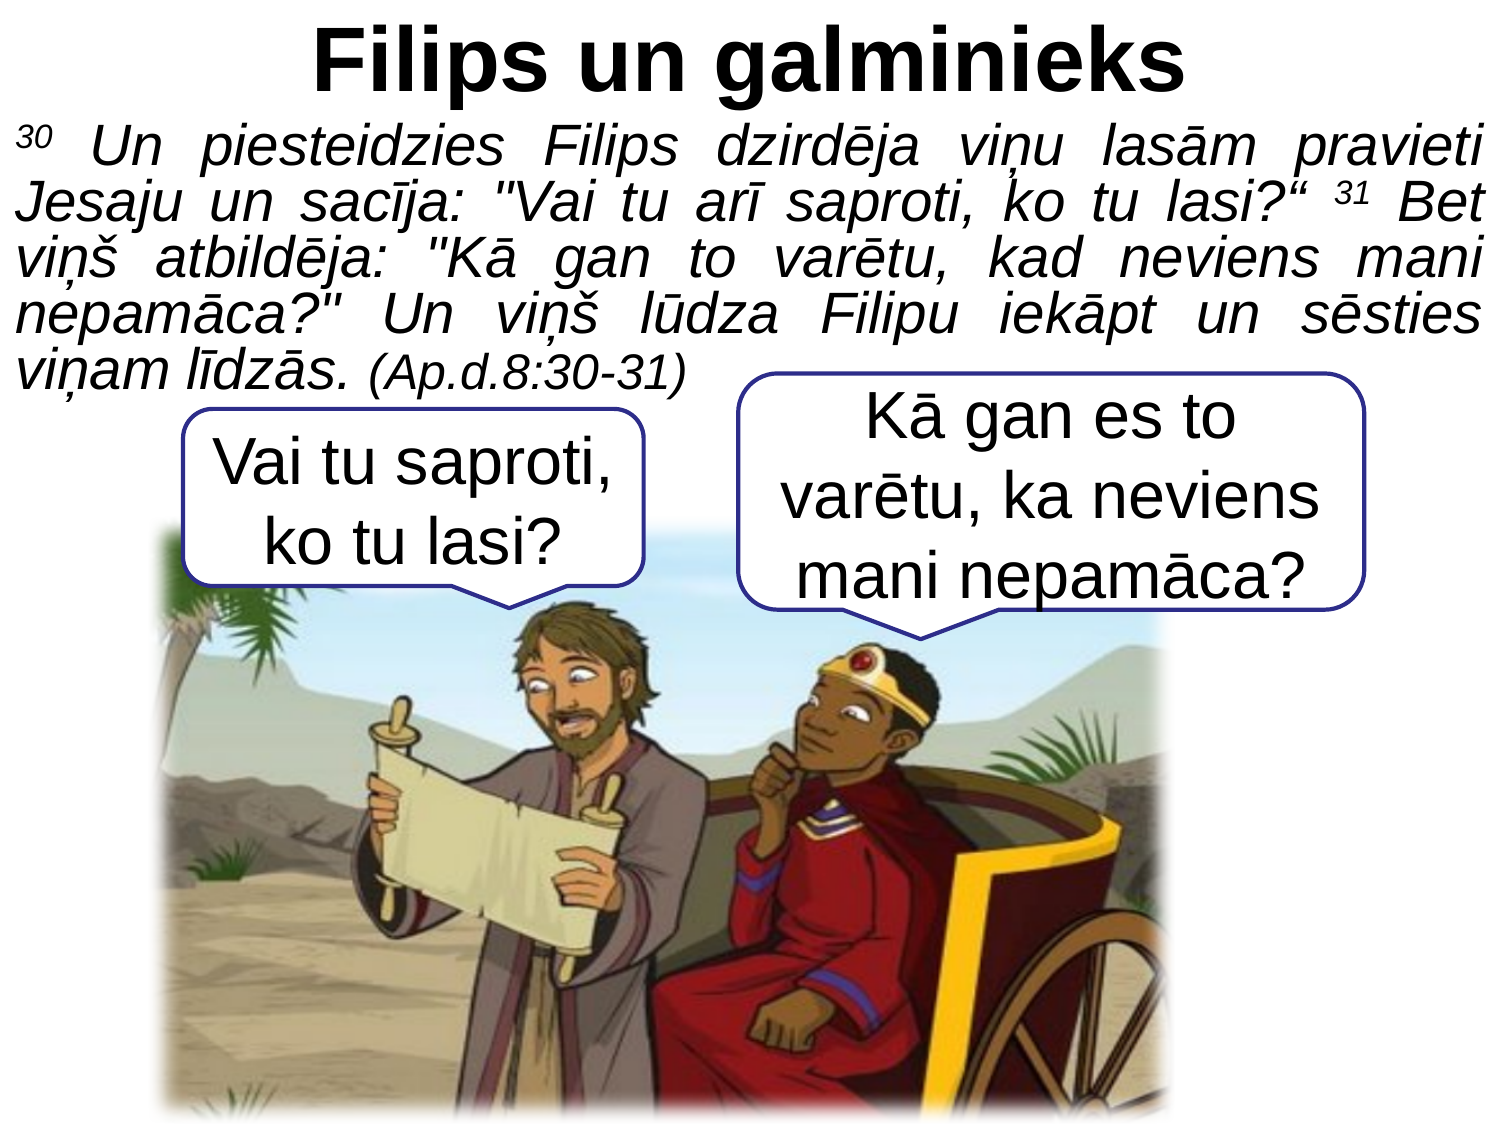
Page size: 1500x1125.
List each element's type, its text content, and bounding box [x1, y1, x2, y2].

list 30 Un piesteidzies Filips dzirdēja viņu lasām pravieti Jesaju un sacīja: "Vai tu arī saproti, ko tu lasi?“ 31 Bet viņš atbildēja: "Kā gan to varētu, kad neviens mani nepamāca?" Un viņš lūdza Filipu iekāpt un sēsties viņam līdzās. (Ap.d.8:30-31) [0, 114, 1500, 287]
title Filips un galminieks [0, 0, 1500, 114]
text_box Vai tu saproti, ko tu lasi? [180, 406, 646, 513]
picture [147, 514, 1176, 1125]
text_box Kā gan es to varētu, ka neviens mani nepamāca? [736, 371, 1367, 612]
